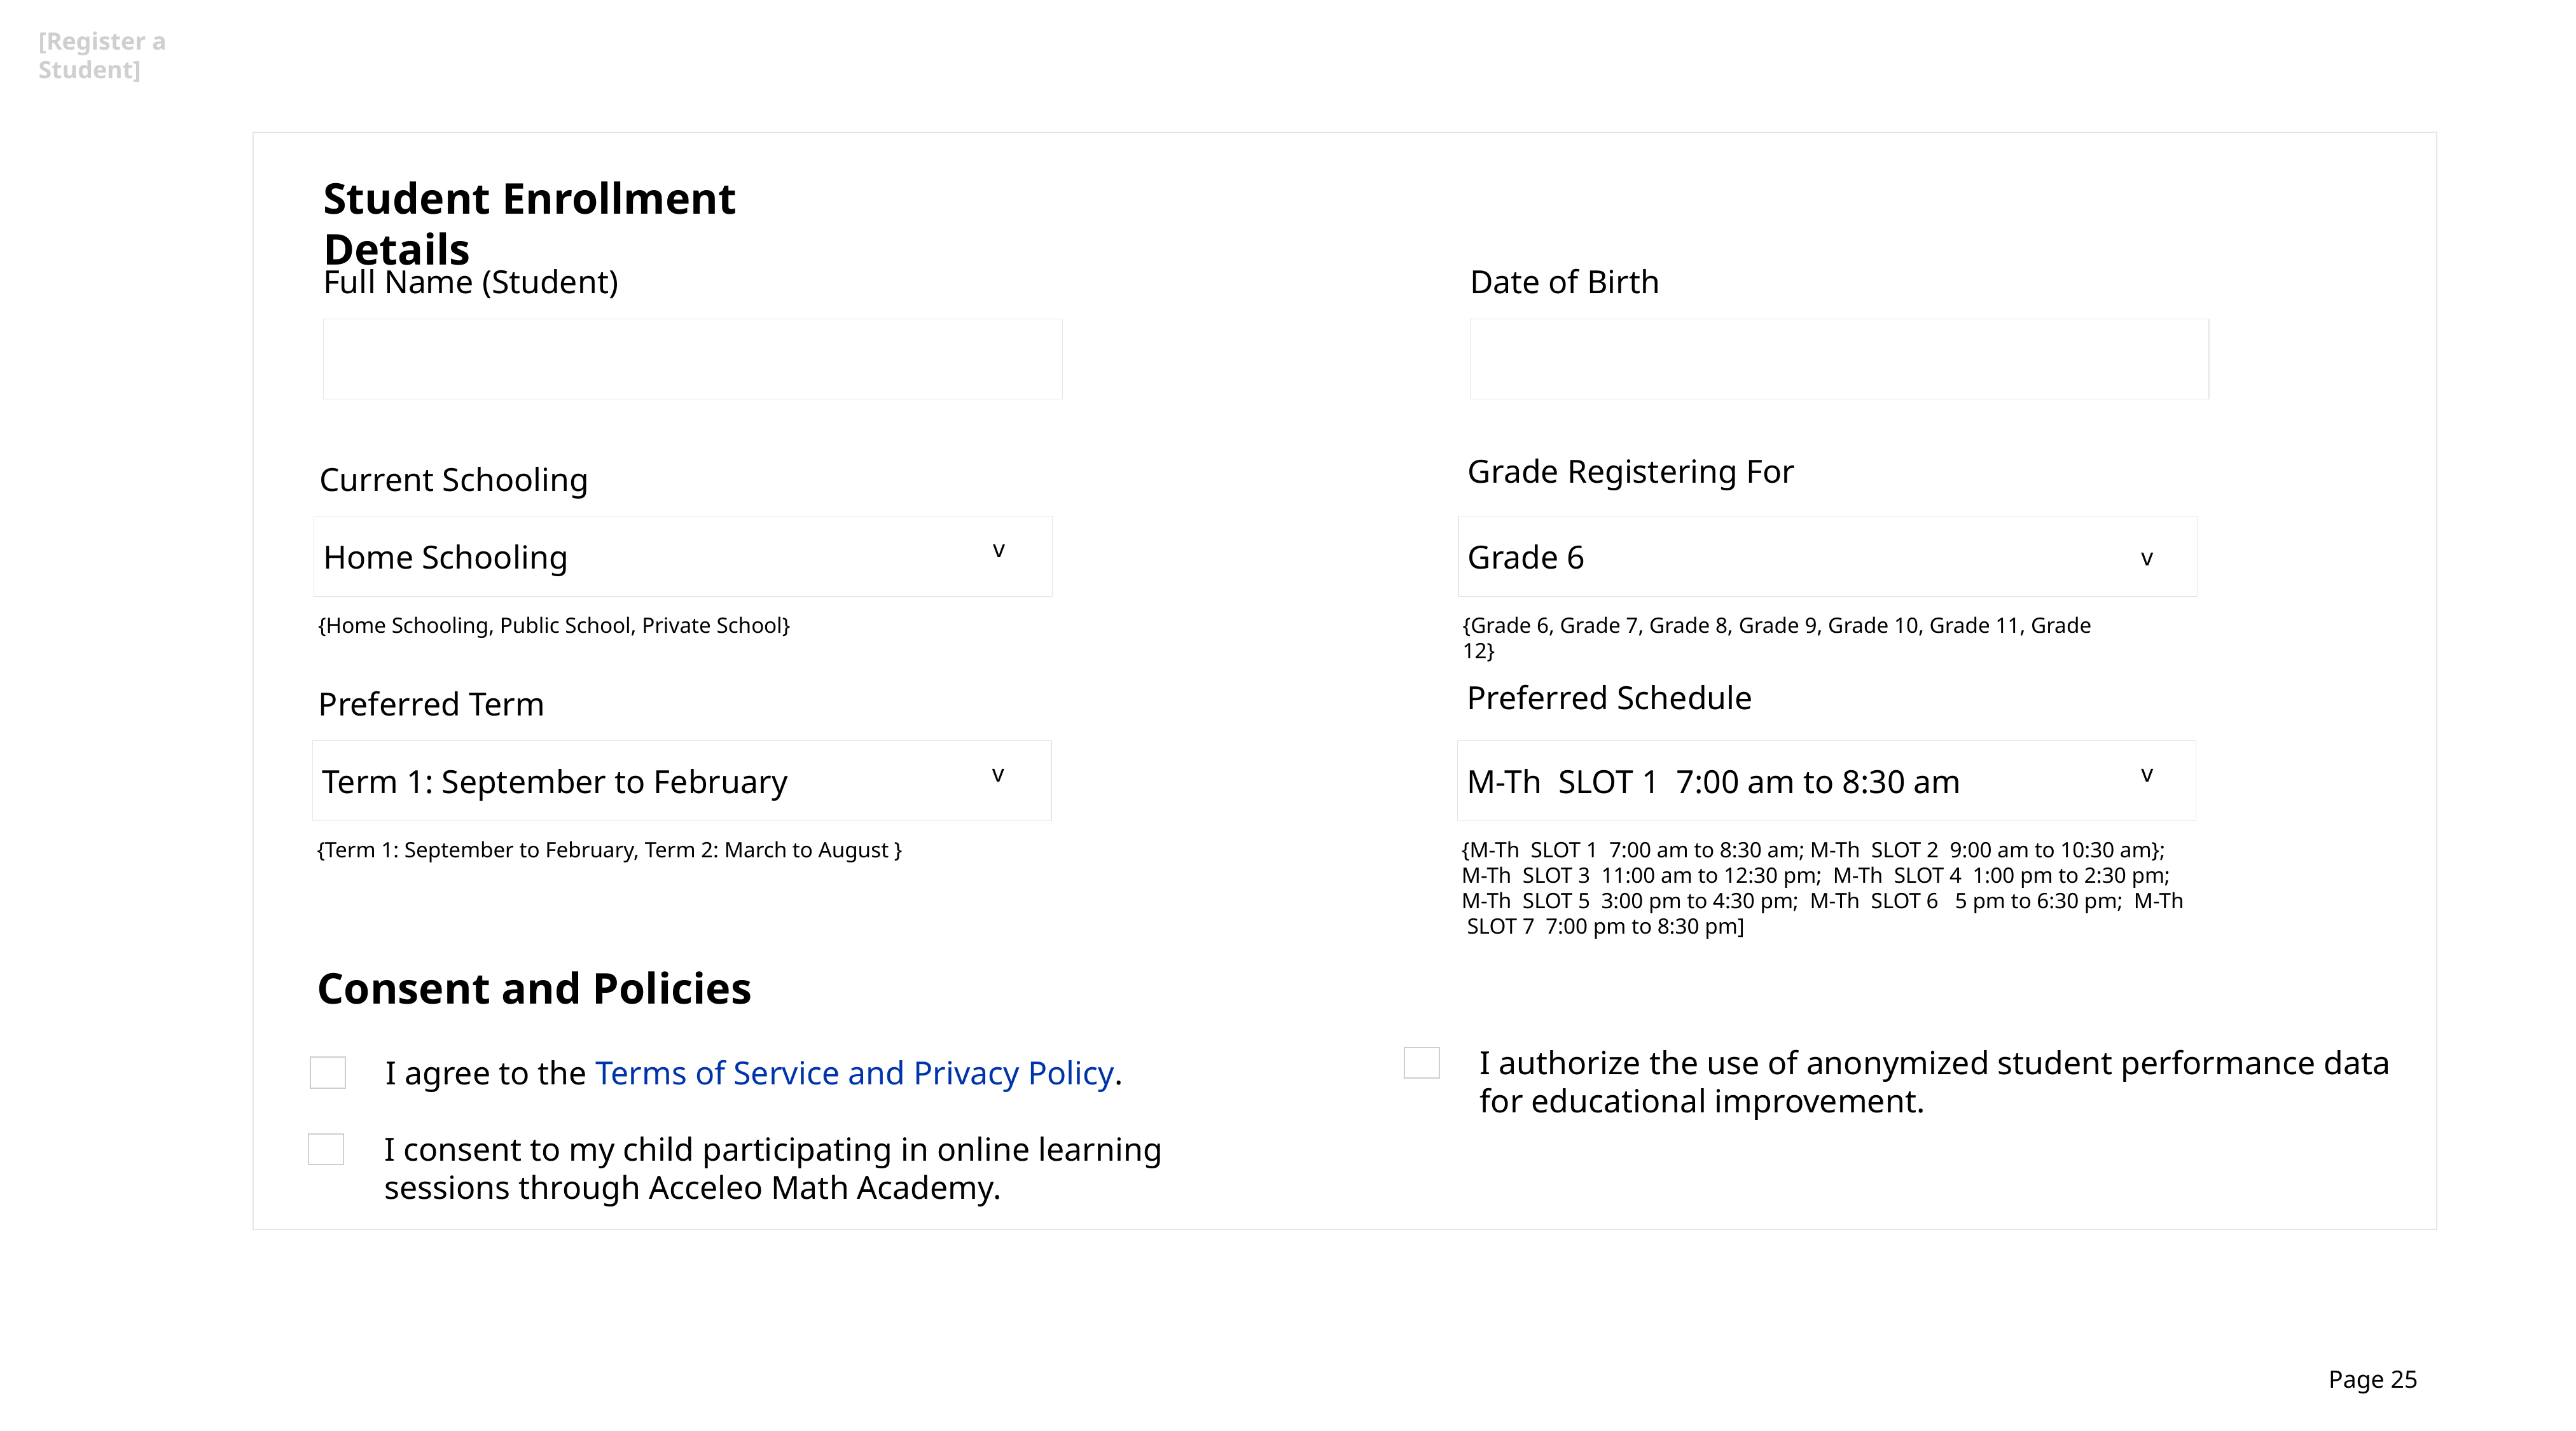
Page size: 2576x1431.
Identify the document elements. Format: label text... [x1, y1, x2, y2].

text_box {M-Th SLOT 1 7:00 am to 8:30 am; M-Th SLOT 2 9:00 am to 10:30 am}; M-Th SLOT 3 11:00 am to 12:30 pm; M-Th SLOT 4 1:00 pm to 2:30 pm; M-Th SLOT 5 3:00 pm to 4:30 pm; M-Th SLOT 6 5 pm to 6:30 pm; M-Th SLOT 7 7:00 pm to 8:30 pm] [1452, 832, 2198, 943]
text_box Term 1: September to February [312, 740, 1052, 821]
text_box v [982, 753, 1022, 792]
text_box [253, 132, 2437, 1230]
text_box I authorize the use of anonymized student performance data for educational improvement. [1470, 1038, 2402, 1124]
text_box {Term 1: September to February, Term 2: March to August } [307, 832, 922, 867]
text_box Preferred Term [309, 679, 885, 727]
text_box {Home Schooling, Public School, Private School} [308, 607, 885, 642]
text_box Grade 6 [1458, 516, 2198, 597]
text_box v [2131, 537, 2171, 576]
text_box Page 25 [2018, 1359, 2428, 1398]
text_box M-Th SLOT 1 7:00 am to 8:30 am [1457, 740, 2196, 821]
text_box v [983, 529, 1023, 567]
text_box Consent and Policies [307, 957, 884, 1017]
text_box I agree to the Terms of Service and Privacy Policy. [376, 1047, 1308, 1096]
text_box [310, 1056, 346, 1089]
text_box [Register a Student] [29, 21, 269, 88]
text_box [1404, 1047, 1440, 1079]
text_box Preferred Schedule [1457, 672, 2034, 721]
text_box {Grade 6, Grade 7, Grade 8, Grade 9, Grade 10, Grade 11, Grade 12} [1453, 607, 2132, 668]
text_box v [2131, 753, 2171, 792]
text_box I consent to my child participating in online learning sessions through Acceleo Math Academy. [375, 1124, 1306, 1210]
text_box [308, 1133, 344, 1165]
